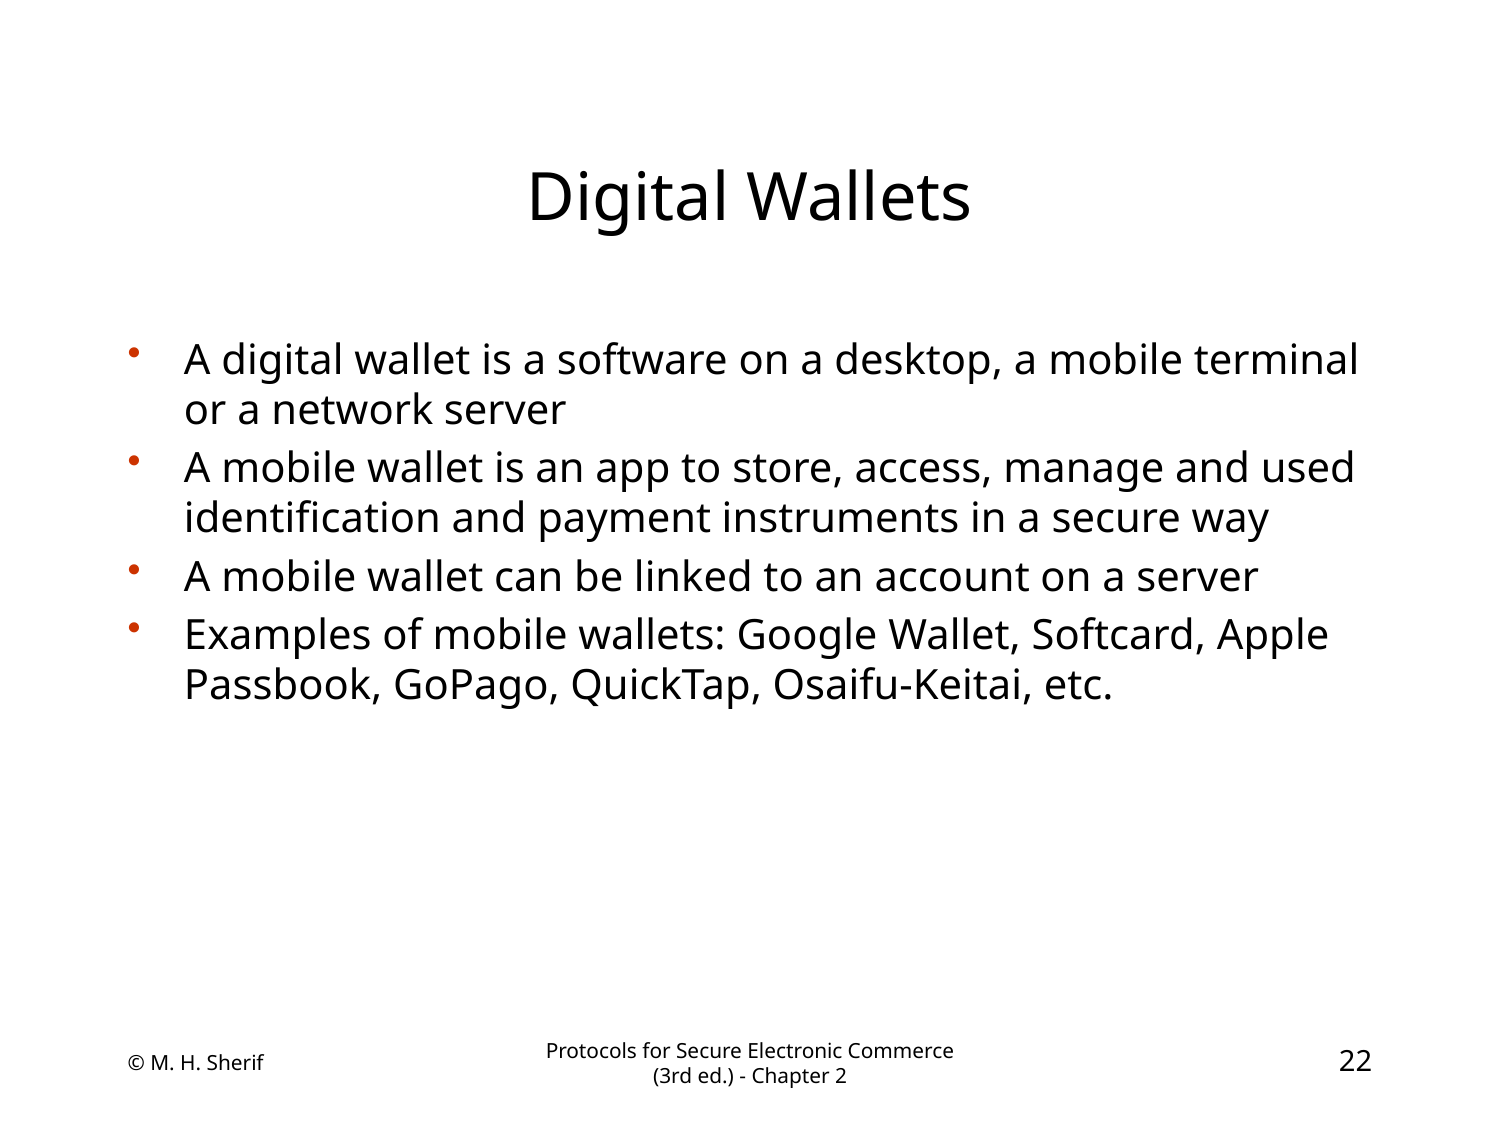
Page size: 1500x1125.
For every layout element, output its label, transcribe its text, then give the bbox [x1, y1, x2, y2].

slide_number © M. H. Sherif [112, 1025, 425, 1100]
title Digital Wallets [112, 99, 1388, 288]
slide_number 22 [1074, 1025, 1388, 1100]
footer Protocols for Secure Electronic Commerce (3rd ed.) - Chapter 2 [512, 1025, 988, 1100]
list A digital wallet is a software on a desktop, a mobile terminal or a network server A mobile wallet is an app to store, access, manage and used identification and payment instruments in a secure way A mobile wallet can be linked to an account on a server Examples of mobile wallets: Google Wallet, Softcard, Apple Passbook, GoPago, QuickTap, Osaifu-Keitai, etc. [112, 324, 1388, 1000]
